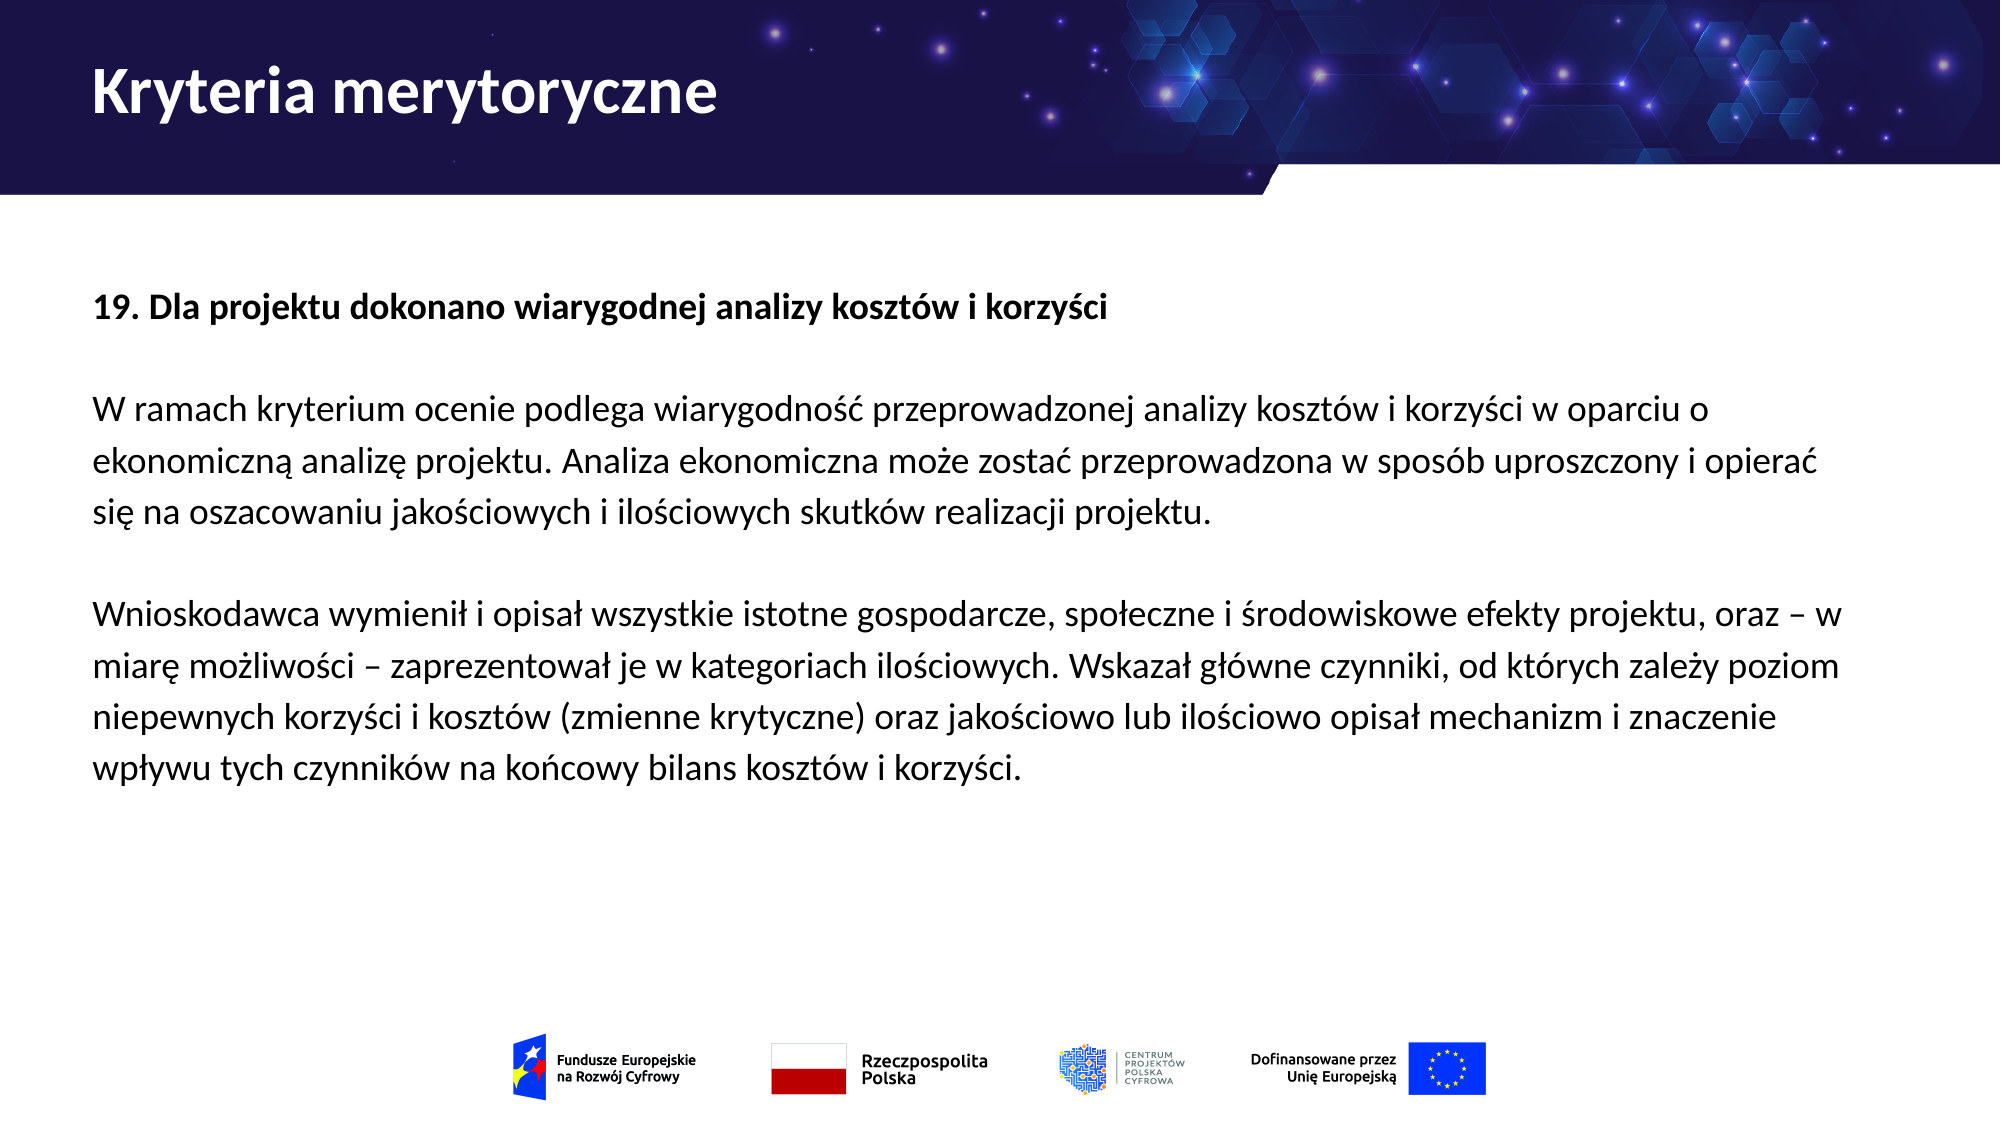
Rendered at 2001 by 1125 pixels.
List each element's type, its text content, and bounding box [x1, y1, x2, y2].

picture [0, 0, 2000, 195]
picture [491, 1011, 1509, 1122]
list 19. Dla projektu dokonano wiarygodnej analizy kosztów i korzyści W ramach kryterium ocenie podlega wiarygodność przeprowadzonej analizy kosztów i korzyści w oparciu o ekonomiczną analizę projektu. Analiza ekonomiczna może zostać przeprowadzona w sposób uproszczony i opierać się na oszacowaniu jakościowych i ilościowych skutków realizacji projektu. Wnioskodawca wymienił i opisał wszystkie istotne gospodarcze, społeczne i środowiskowe efekty projektu, oraz – w miarę możliwości – zaprezentował je w kategoriach ilościowych. Wskazał główne czynniki, od których zależy poziom niepewnych korzyści i kosztów (zmienne krytyczne) oraz jakościowo lub ilościowo opisał mechanizm i znaczenie wpływu tych czynników na końcowy bilans kosztów i korzyści. [77, 229, 1863, 1002]
title Kryteria merytoryczne [77, 46, 1863, 136]
